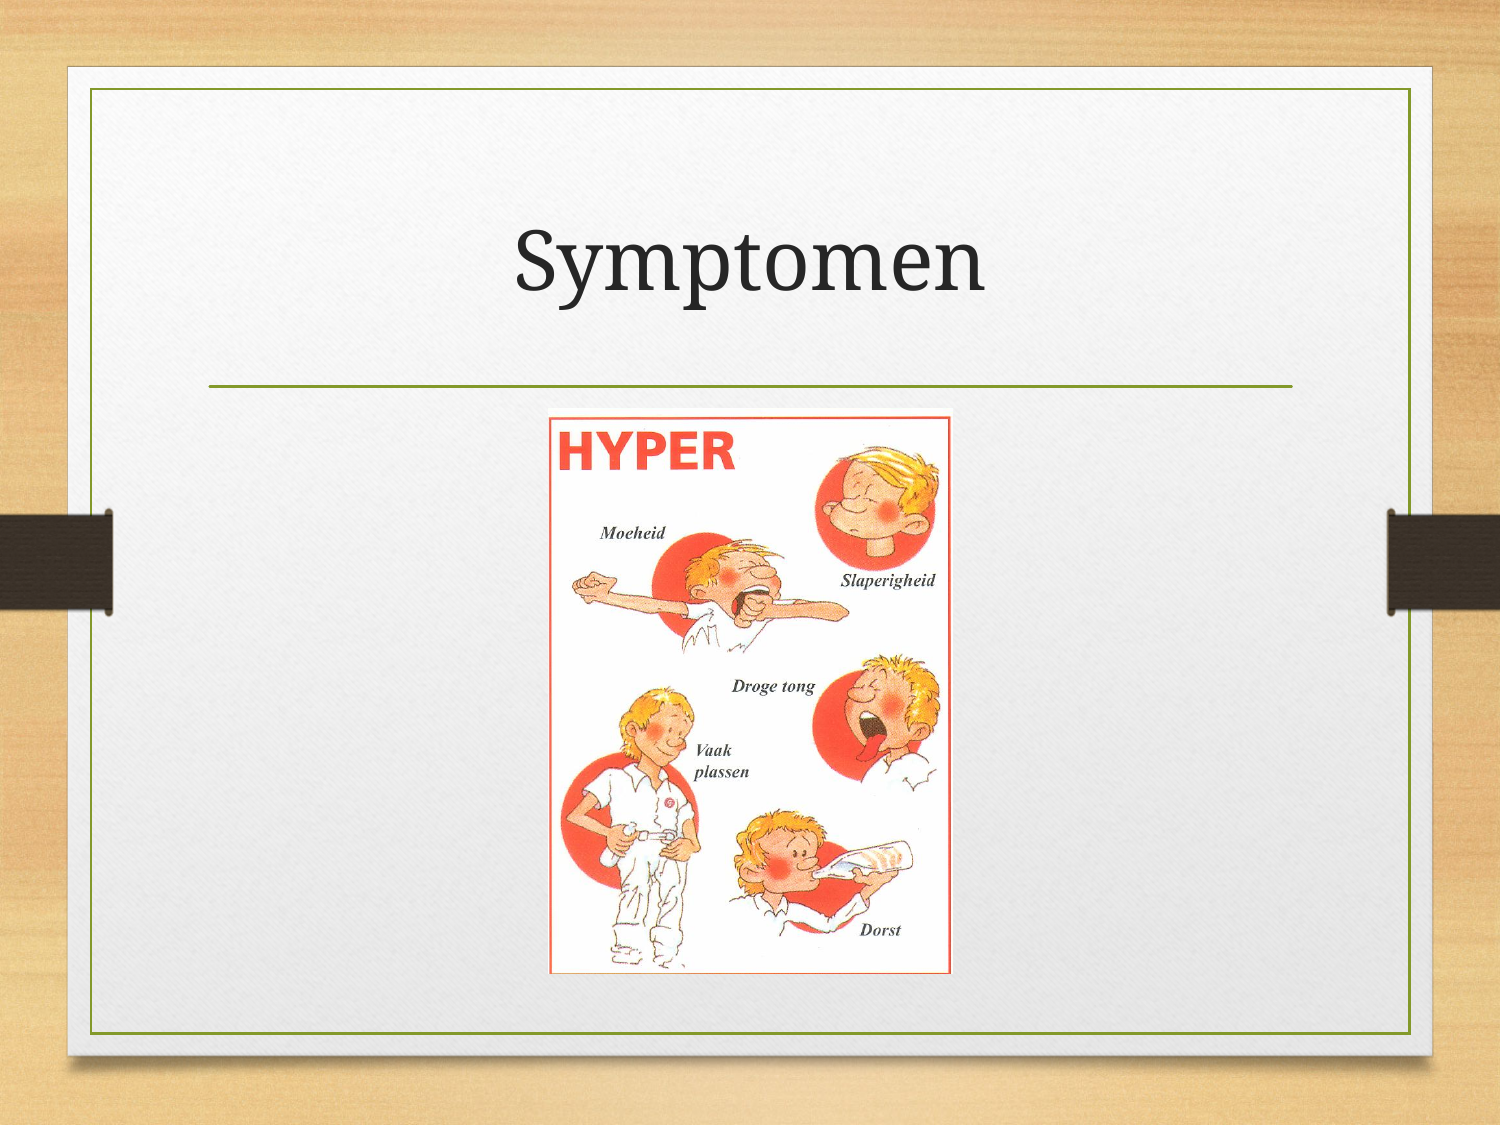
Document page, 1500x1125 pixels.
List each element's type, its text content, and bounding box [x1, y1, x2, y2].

picture [0, 0, 1500, 1125]
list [548, 408, 953, 974]
title Symptomen [193, 150, 1309, 365]
